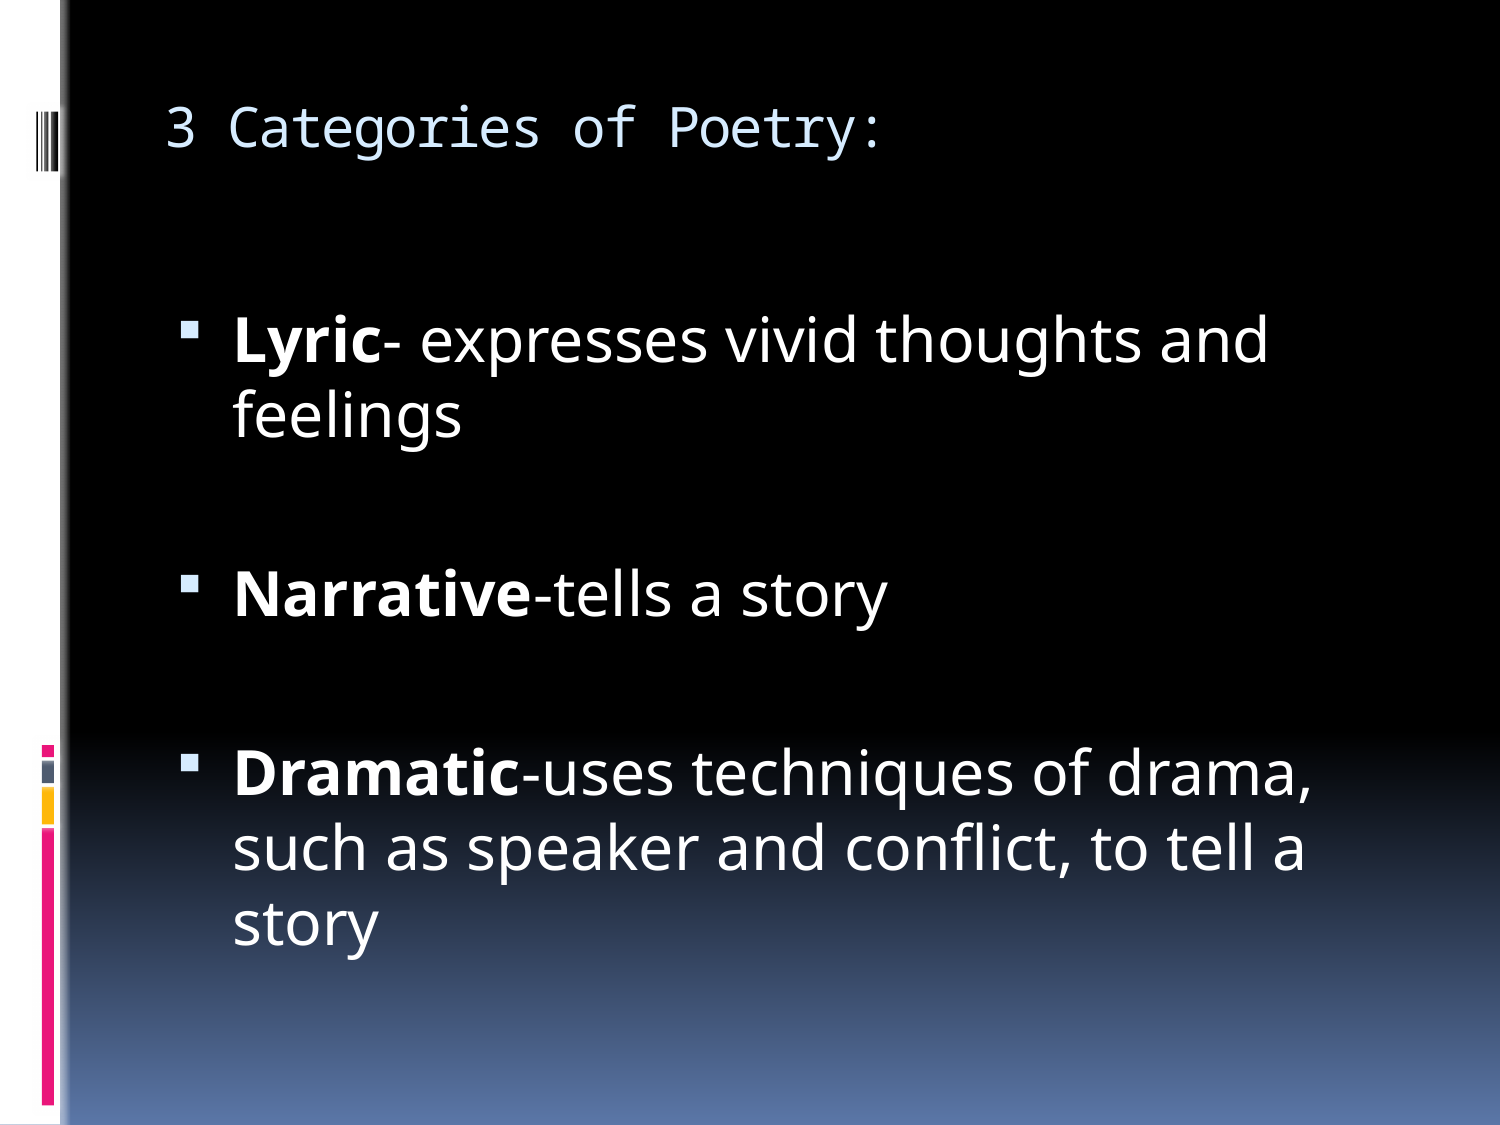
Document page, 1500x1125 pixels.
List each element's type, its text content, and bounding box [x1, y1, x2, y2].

title 3 Categories of Poetry: [150, 83, 1425, 234]
list Lyric- expresses vivid thoughts and feelings Narrative-tells a story Dramatic-uses techniques of drama, such as speaker and conflict, to tell a story [150, 292, 1425, 1043]
